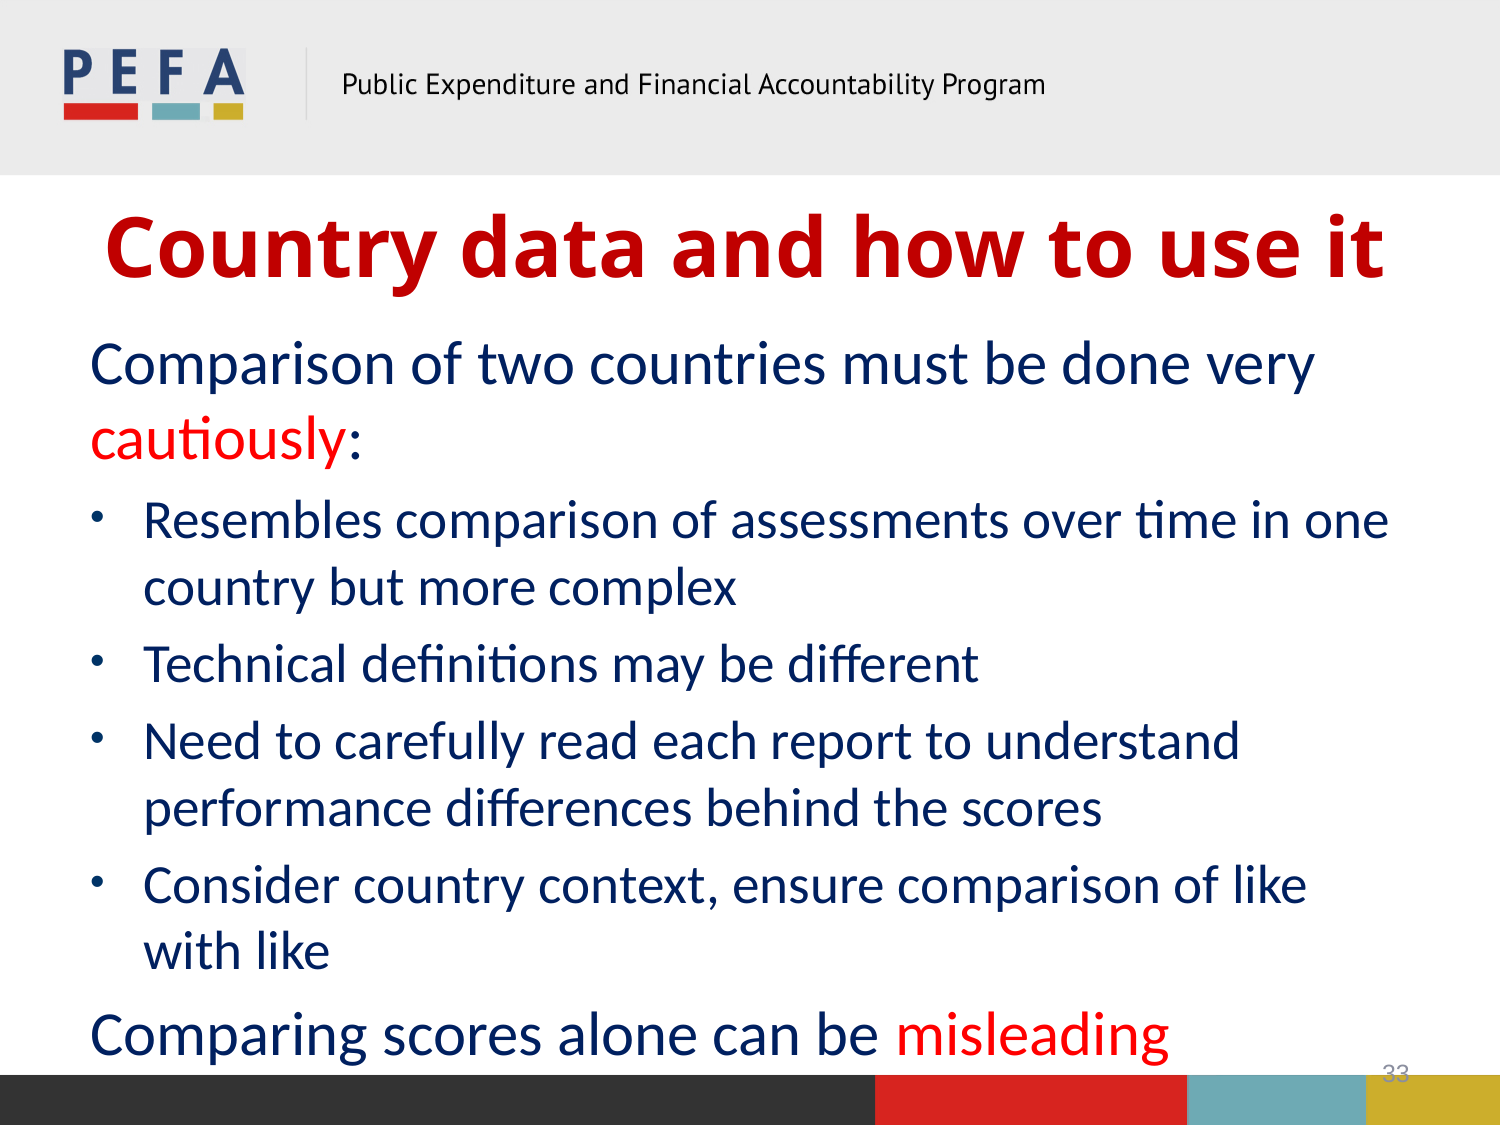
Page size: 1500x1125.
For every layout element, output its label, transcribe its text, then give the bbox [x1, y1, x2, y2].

list Comparison of two countries must be done very cautiously: Resembles comparison of assessments over time in one country but more complex Technical definitions may be different Need to carefully read each report to understand performance differences behind the scores Consider country context, ensure comparison of like with like Comparing scores alone can be misleading [74, 314, 1426, 1083]
slide_number 33 [1074, 1042, 1425, 1103]
footer [512, 1042, 988, 1103]
picture [0, 0, 1500, 1125]
title Country data and how to use it [64, 172, 1426, 303]
